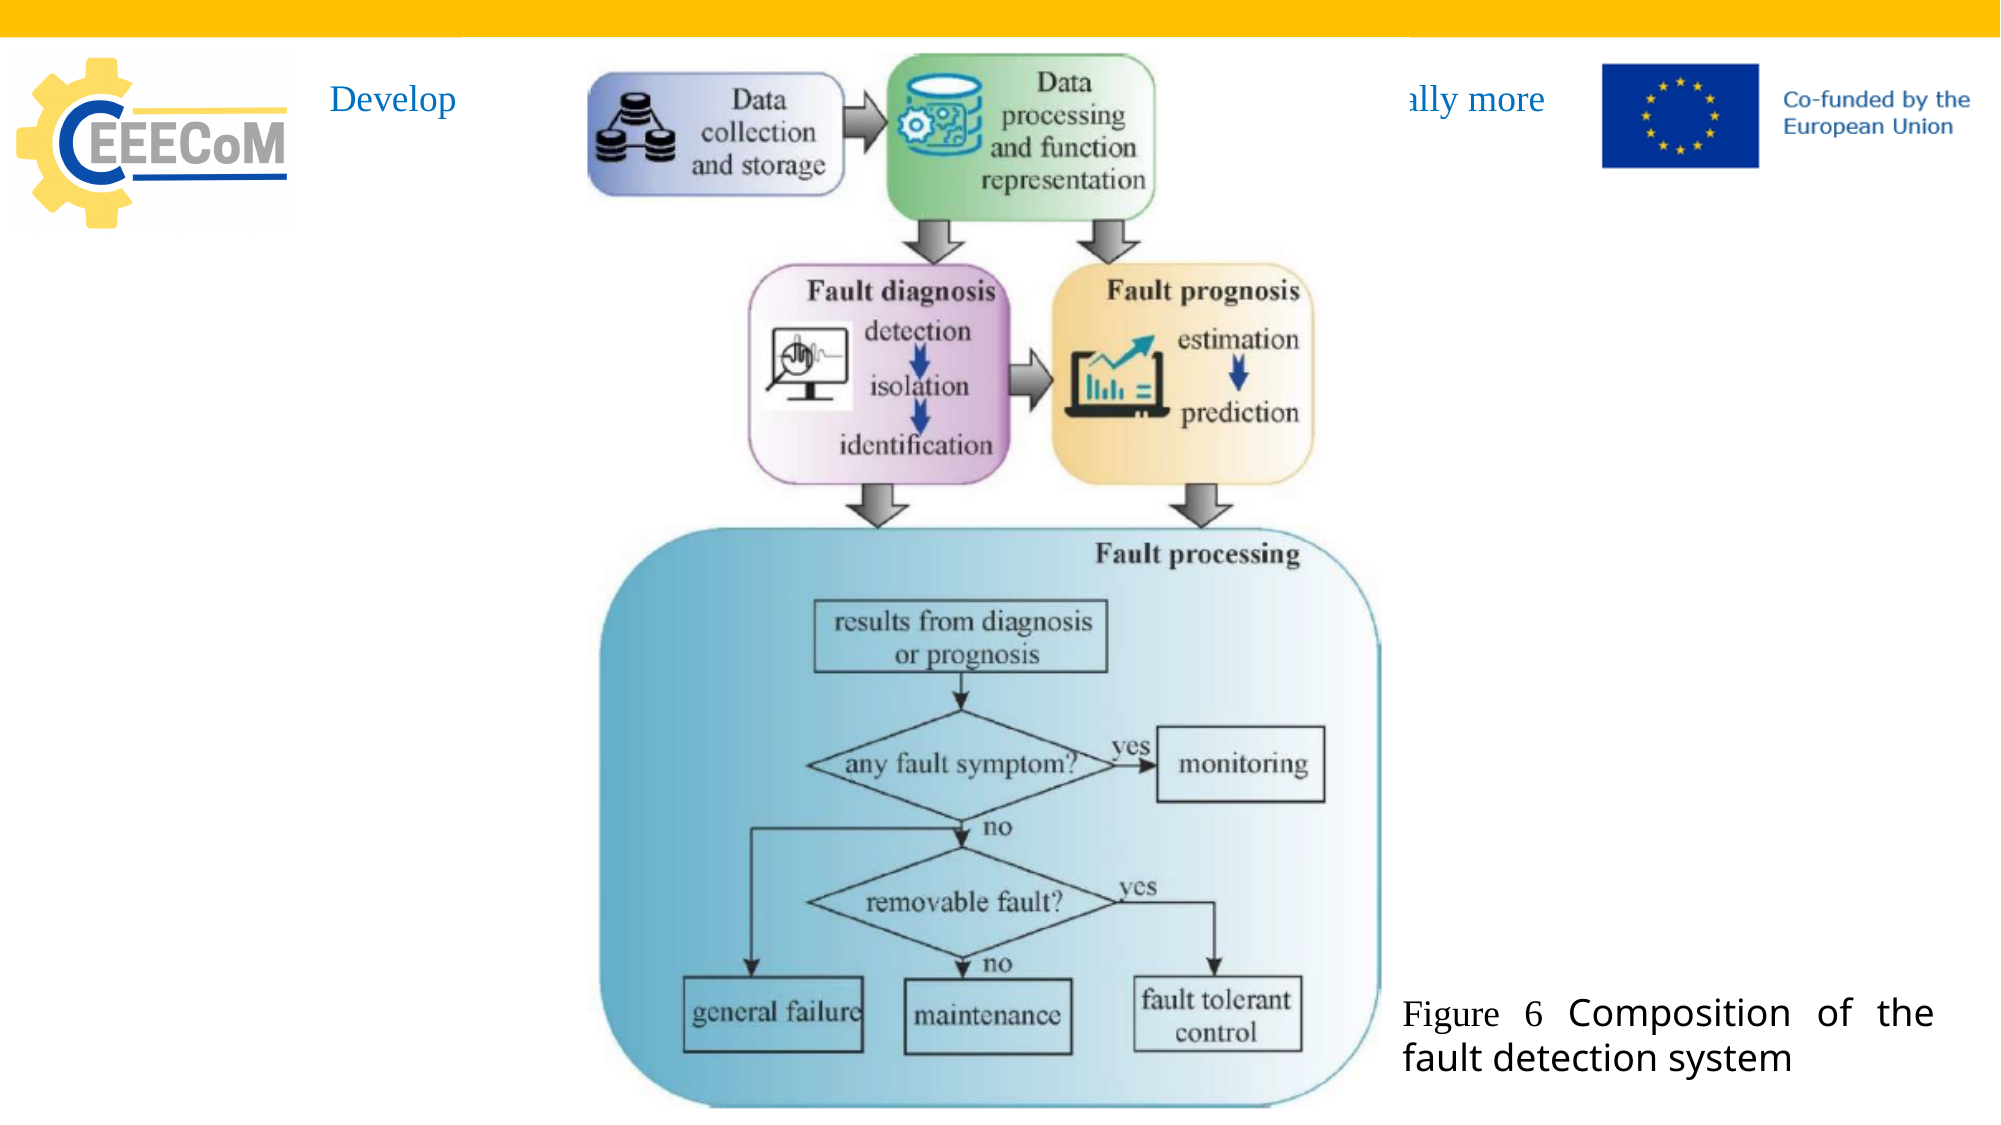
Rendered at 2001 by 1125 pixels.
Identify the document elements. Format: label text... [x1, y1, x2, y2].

title Develop the practice of thinking positively because our minds are typically more predisposed to thinking negatively. [1410, 37, 1565, 201]
picture [11, 50, 299, 237]
picture [462, 37, 1410, 1125]
title Develop the practice of thinking positively because our minds are typically more predisposed to thinking negatively. [312, 37, 460, 201]
text_box Figure 6 Composition of the fault detection system [1413, 981, 1950, 1087]
picture [1595, 46, 2000, 181]
